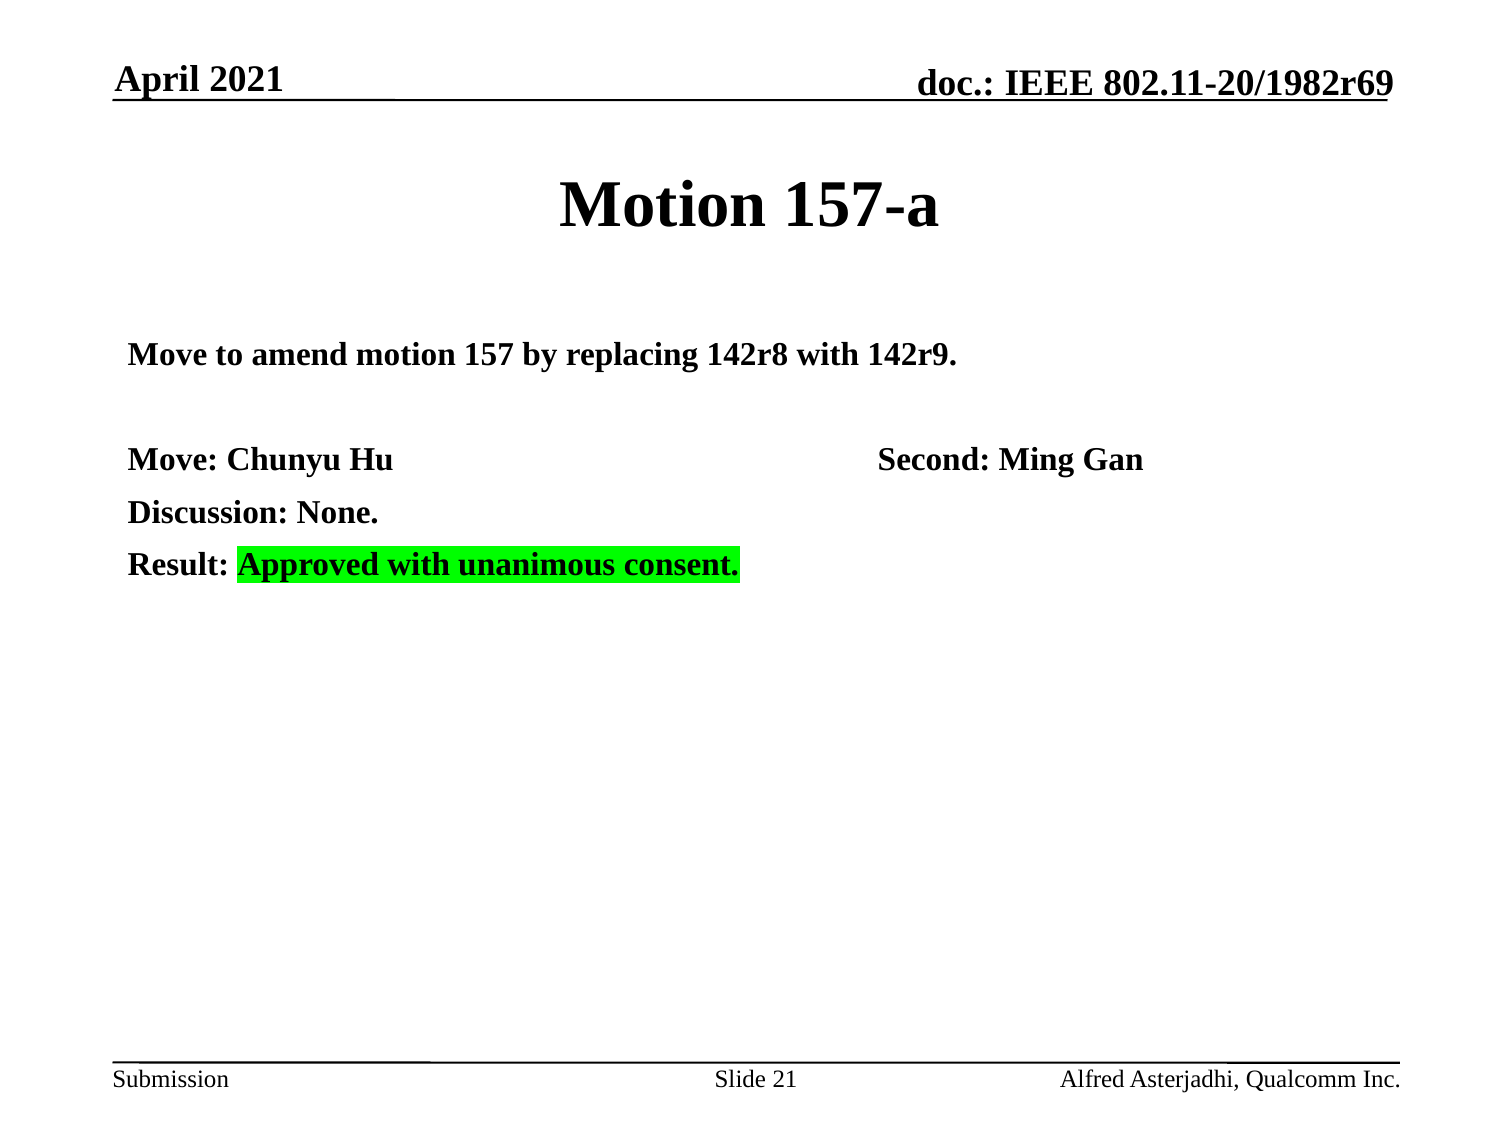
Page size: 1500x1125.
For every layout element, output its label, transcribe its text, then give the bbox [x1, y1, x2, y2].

footer Alfred Asterjadhi, Qualcomm Inc. [878, 1061, 1402, 1093]
title Motion 157-a [112, 112, 1388, 288]
list Move to amend motion 157 by replacing 142r8 with 142r9. Move: Chunyu Hu Second: Ming Gan Discussion: None. Result: Approved with unanimous consent. [112, 324, 1388, 1000]
slide_number Slide 21 [712, 1061, 800, 1123]
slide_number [114, 54, 423, 100]
